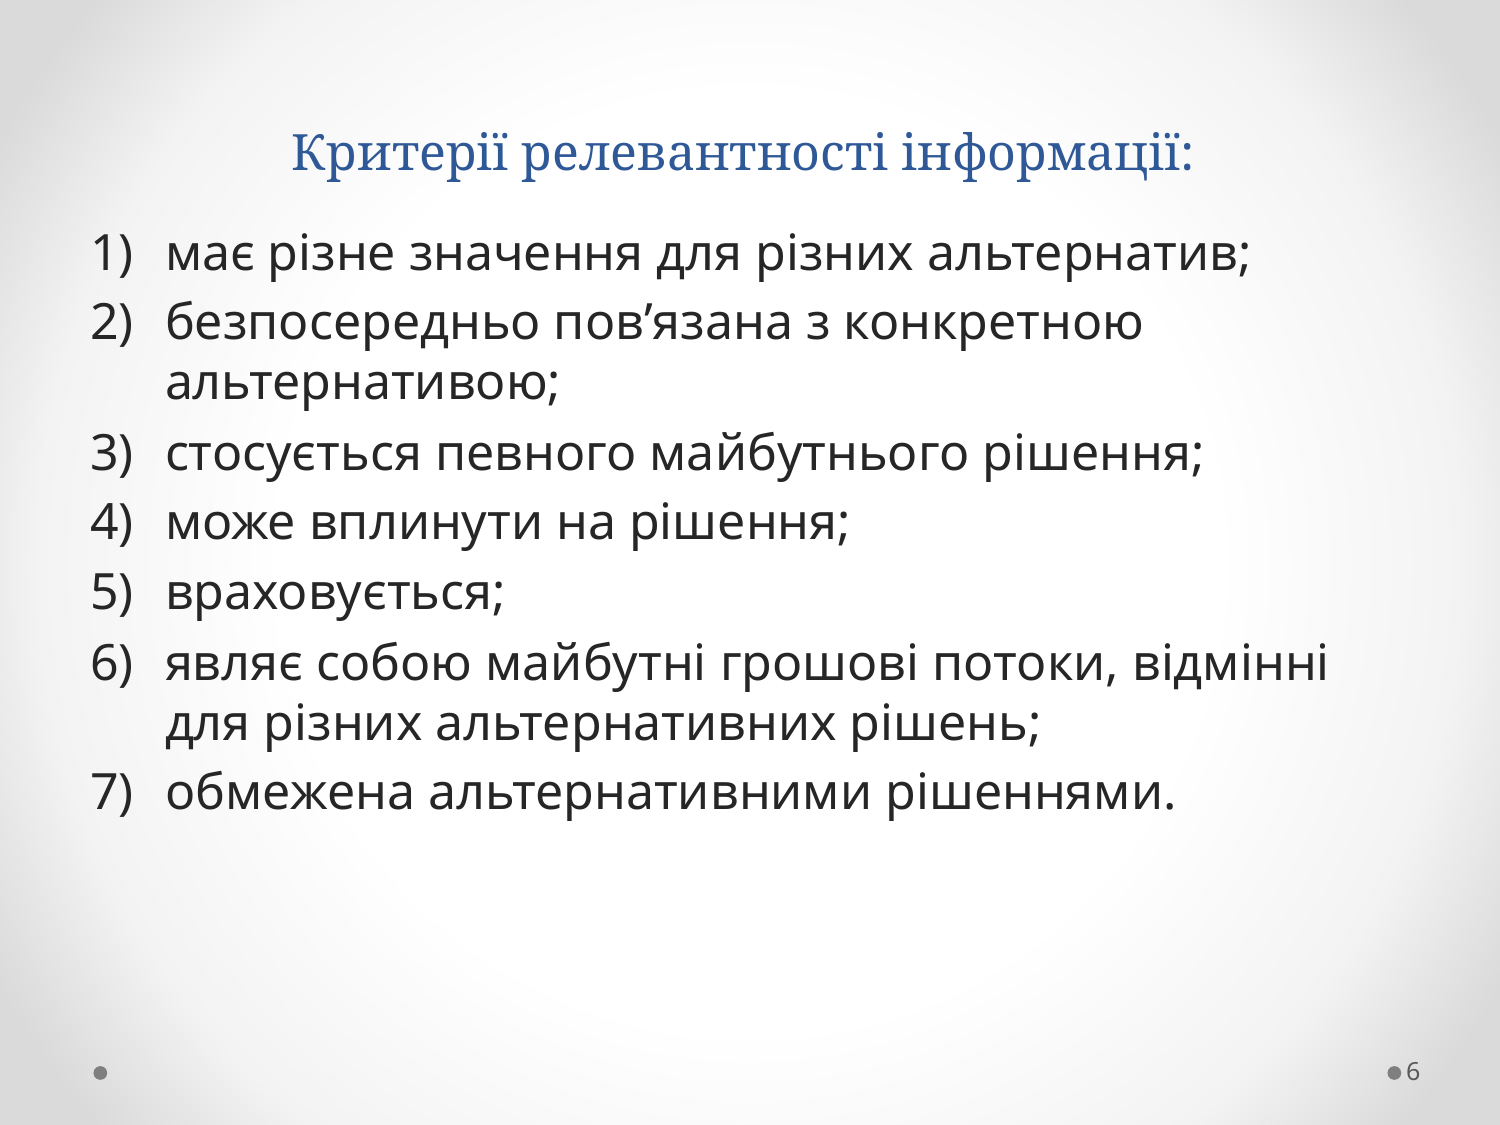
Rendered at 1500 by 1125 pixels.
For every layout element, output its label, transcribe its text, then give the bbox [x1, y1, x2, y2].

picture [0, 0, 1500, 1125]
text_box 6 [1401, 1042, 1494, 1103]
list має різне значення для різних альтернатив; безпосередньо пов’язана з конкретною альтернативою; стосується певного майбутнього рішення; може вплинути на рішення; враховується; являє собою майбутні грошові потоки, відмінні для різних альтернативних рішень; обмежена альтернативними рішеннями. [75, 212, 1425, 1005]
title Критерії релевантності інформації: [75, 99, 1425, 188]
